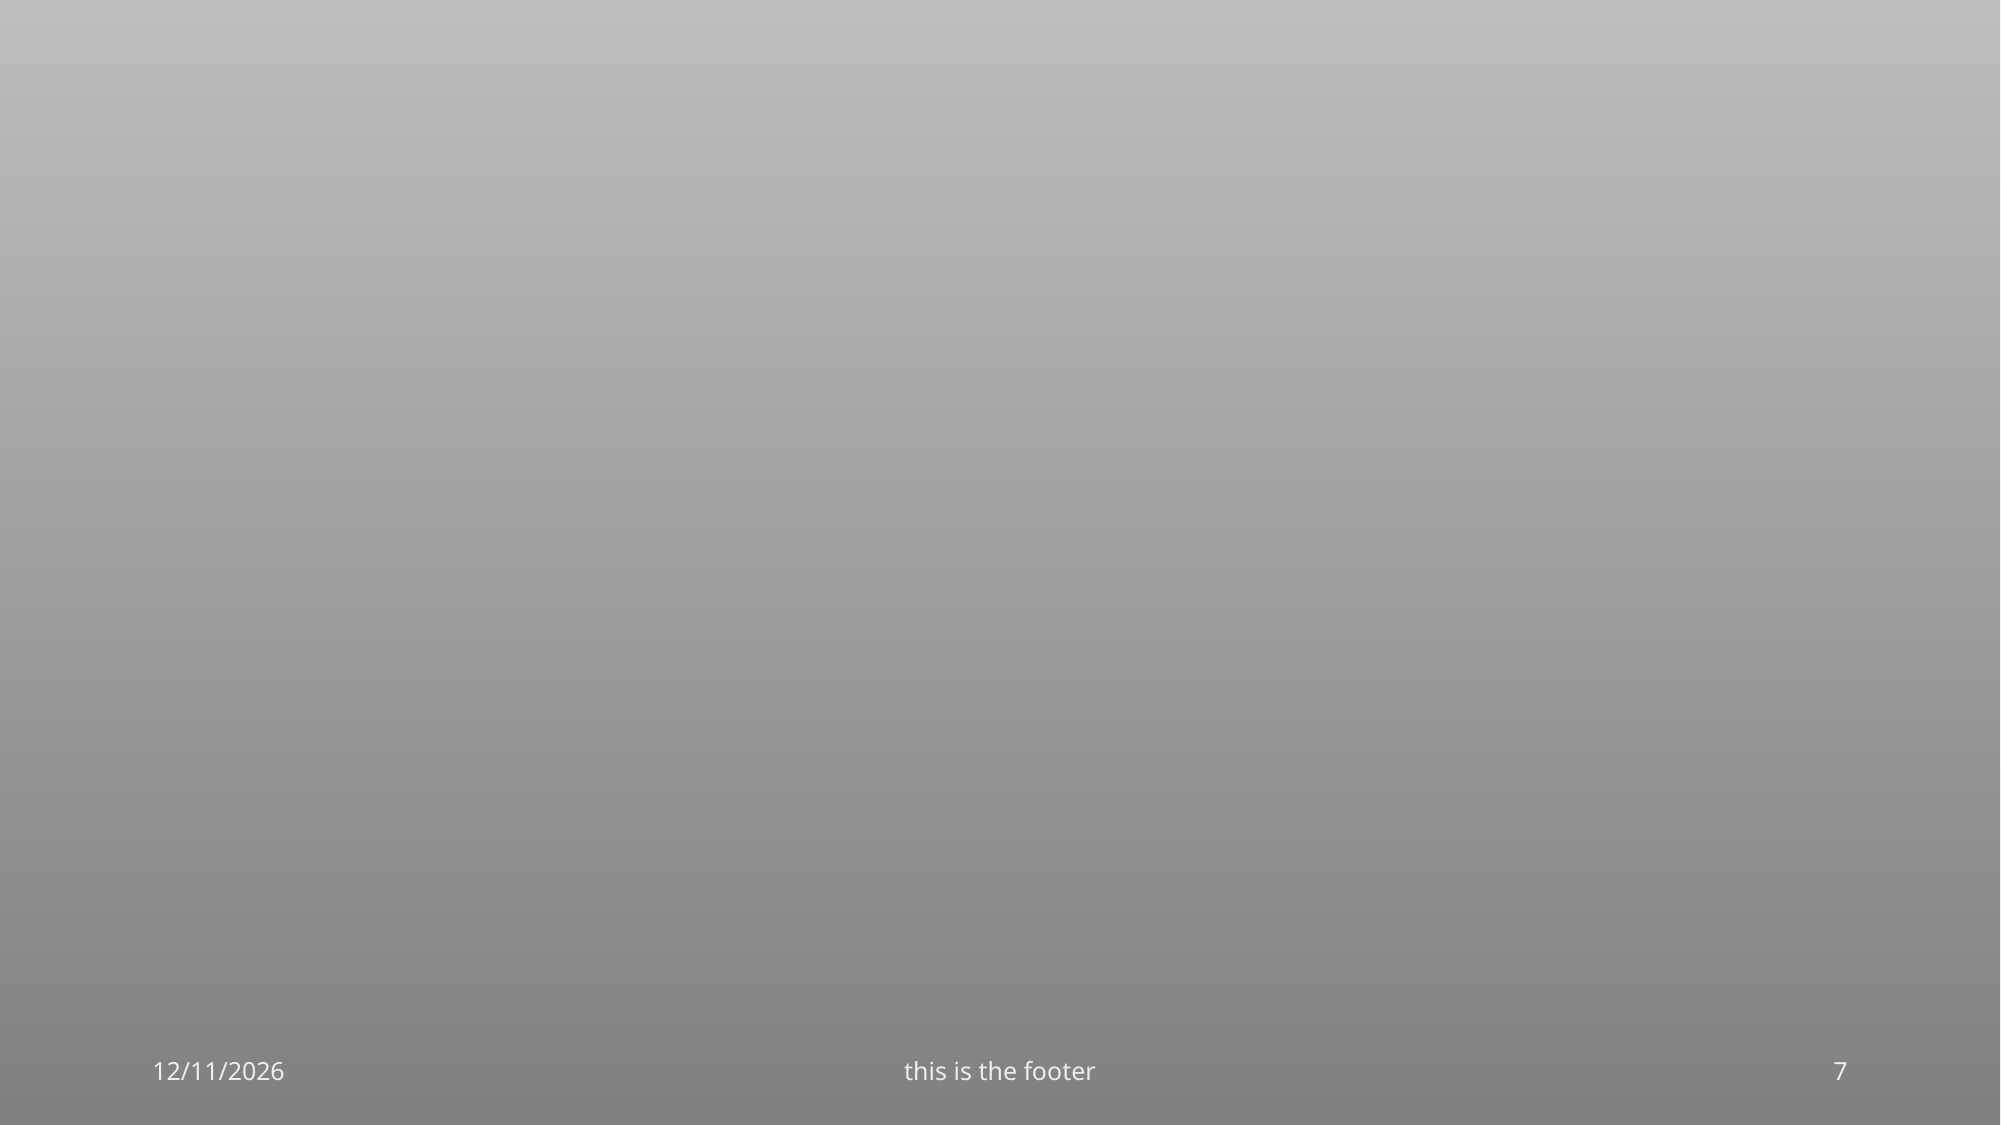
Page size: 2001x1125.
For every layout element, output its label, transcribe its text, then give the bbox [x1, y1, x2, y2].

slide_number ‹#› [1412, 1042, 1863, 1103]
picture [0, 0, 2001, 1125]
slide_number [137, 1042, 588, 1103]
footer this is the footer [662, 1042, 1338, 1103]
